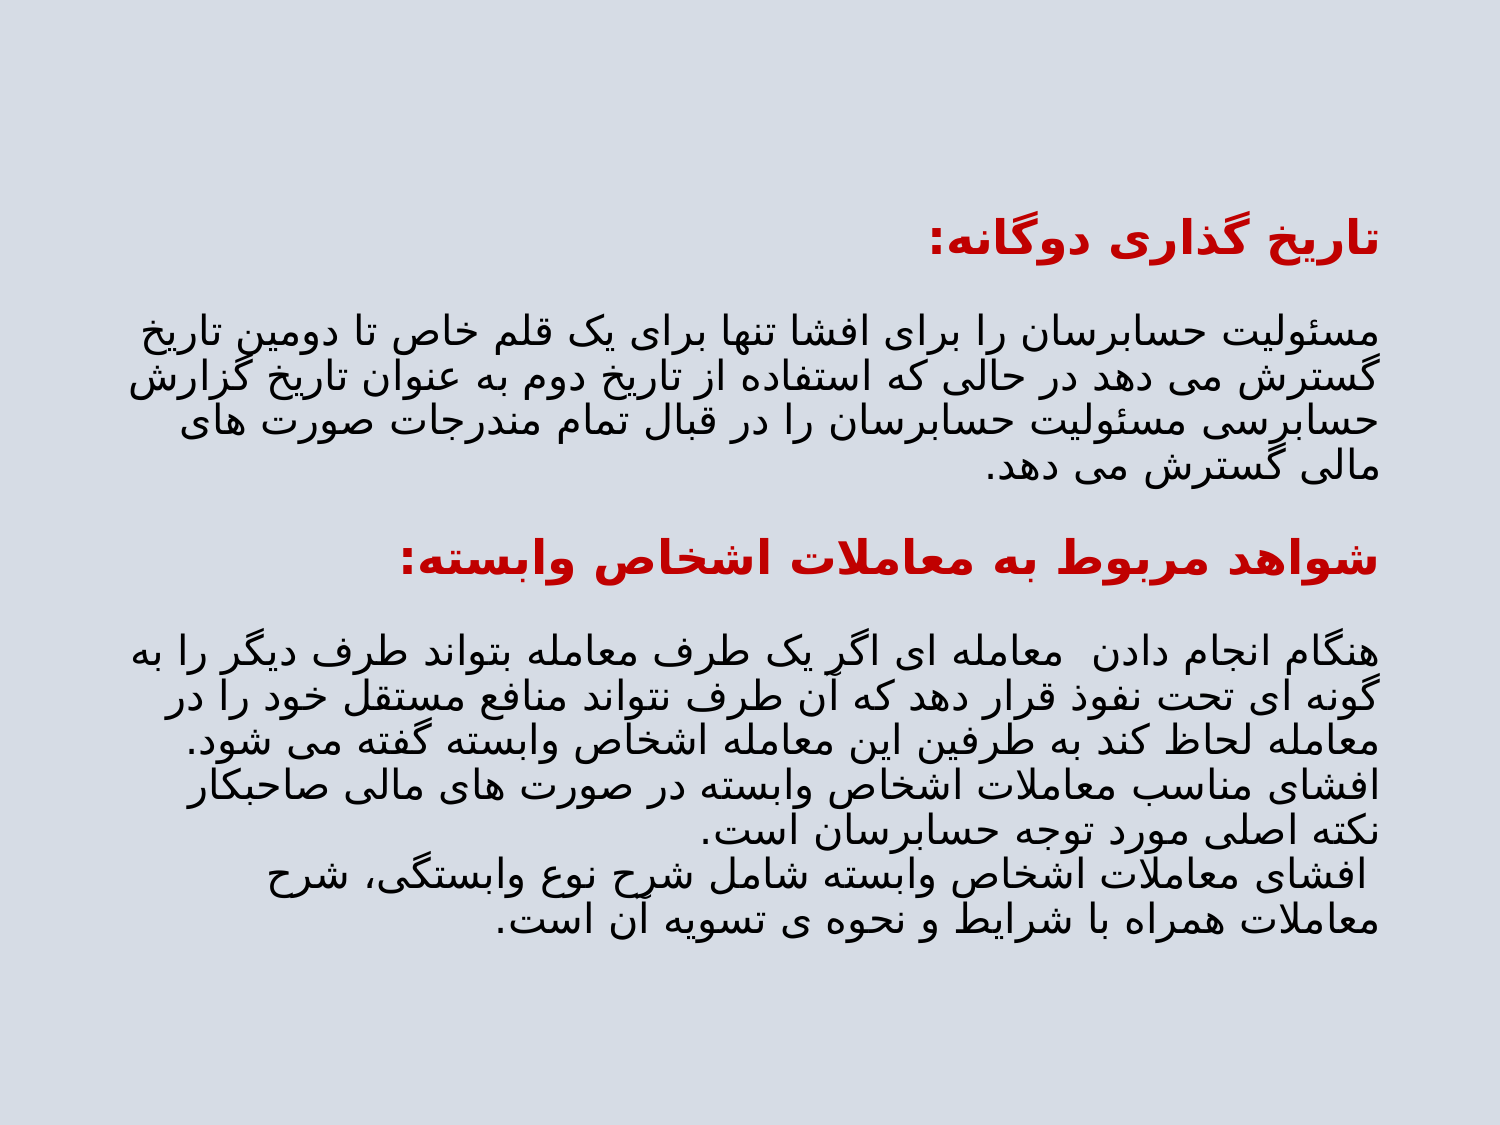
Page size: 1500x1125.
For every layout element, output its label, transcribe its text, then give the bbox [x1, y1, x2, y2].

title تاریخ گذاری دوگانه: مسئولیت حسابرسان را برای افشا تنها برای یک قلم خاص تا دومین تاریخ گسترش می دهد در حالی که استفاده از تاریخ دوم به عنوان تاریخ گزارش حسابرسی مسئولیت حسابرسان را در قبال تمام مندرجات صورت های مالی گسترش می دهد. شواهد مربوط به معاملات اشخاص وابسته: هنگام انجام دادن معامله ای اگر یک طرف معامله بتواند طرف دیگر را به گونه ای تحت نفوذ قرار دهد که آن طرف نتواند منافع مستقل خود را در معامله لحاظ کند به طرفین این معامله اشخاص وابسته گفته می شود. افشای مناسب معاملات اشخاص وابسته در صورت های مالی صاحبکار نکته اصلی مورد توجه حسابرسان است. افشای معاملات اشخاص وابسته شامل شرح نوع وابستگی، شرح معاملات همراه با شرایط و نحوه ی تسویه آن است. [103, 185, 1397, 971]
